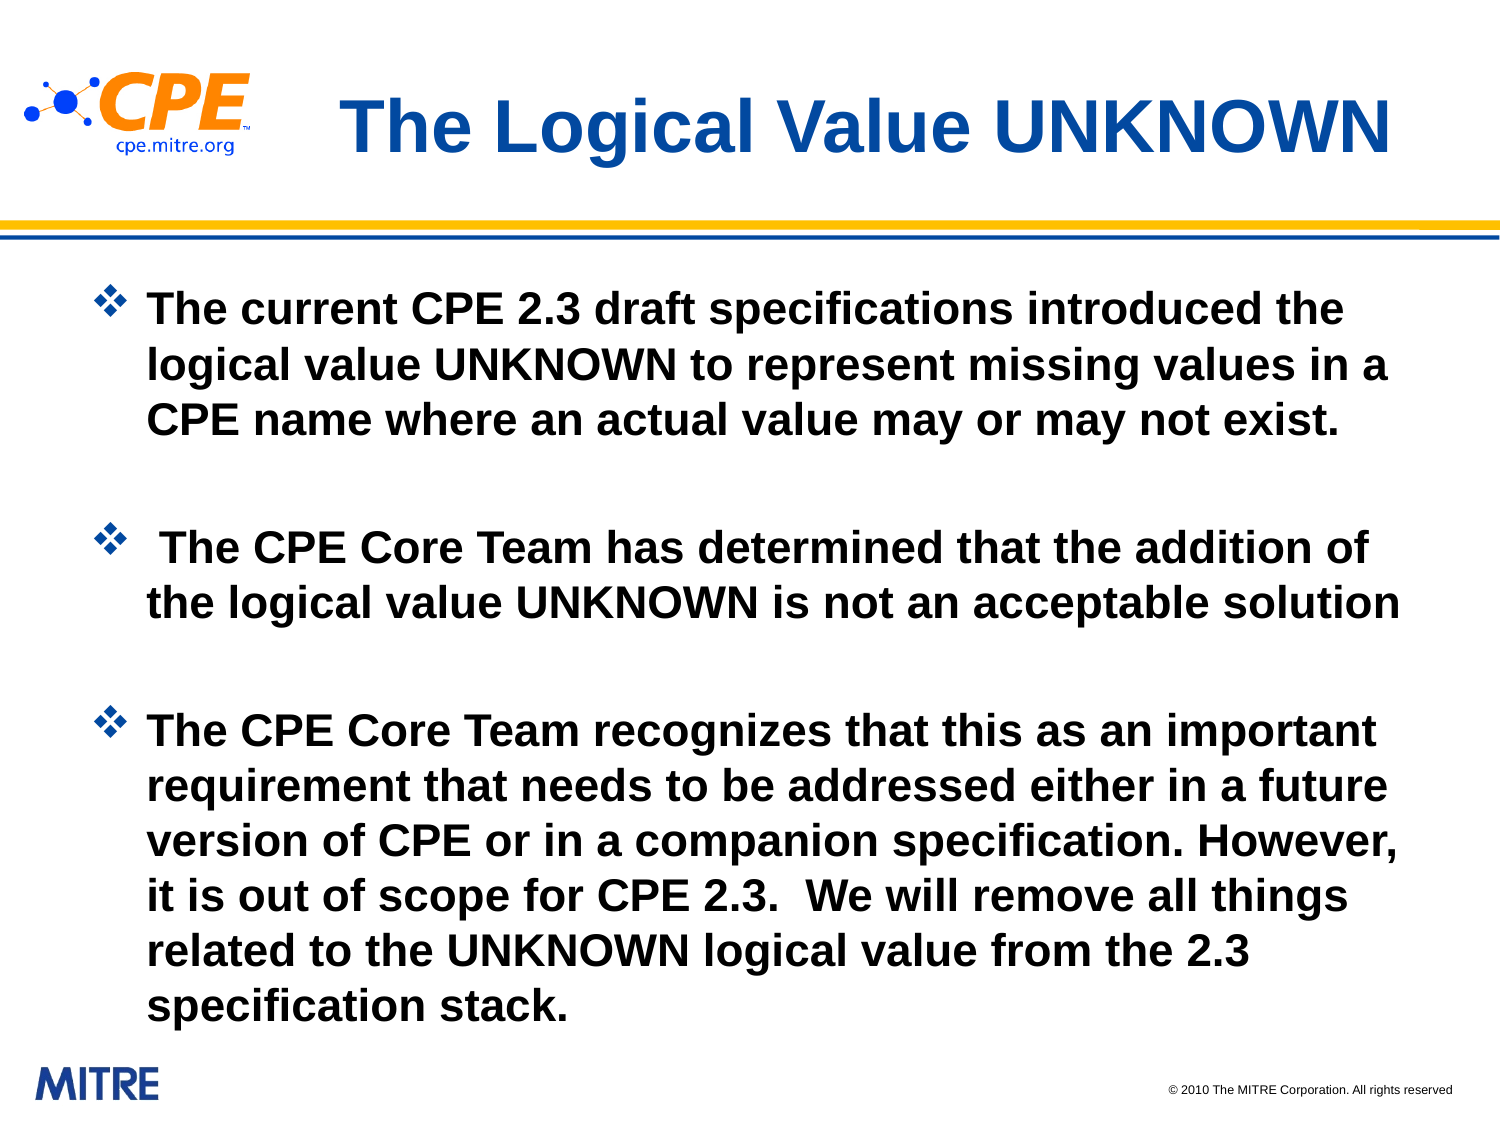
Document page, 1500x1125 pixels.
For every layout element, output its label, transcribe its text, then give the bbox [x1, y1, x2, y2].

picture [30, 1064, 163, 1106]
title The Logical Value UNKNOWN [324, 44, 1438, 201]
list The current CPE 2.3 draft specifications introduced the logical value UNKNOWN to represent missing values in a CPE name where an actual value may or may not exist. The CPE Core Team has determined that the addition of the logical value UNKNOWN is not an acceptable solution The CPE Core Team recognizes that this as an important requirement that needs to be addressed either in a future version of CPE or in a companion specification. However, it is out of scope for CPE 2.3. We will remove all things related to the UNKNOWN logical value from the 2.3 specification stack. [74, 271, 1426, 990]
picture [24, 72, 250, 156]
